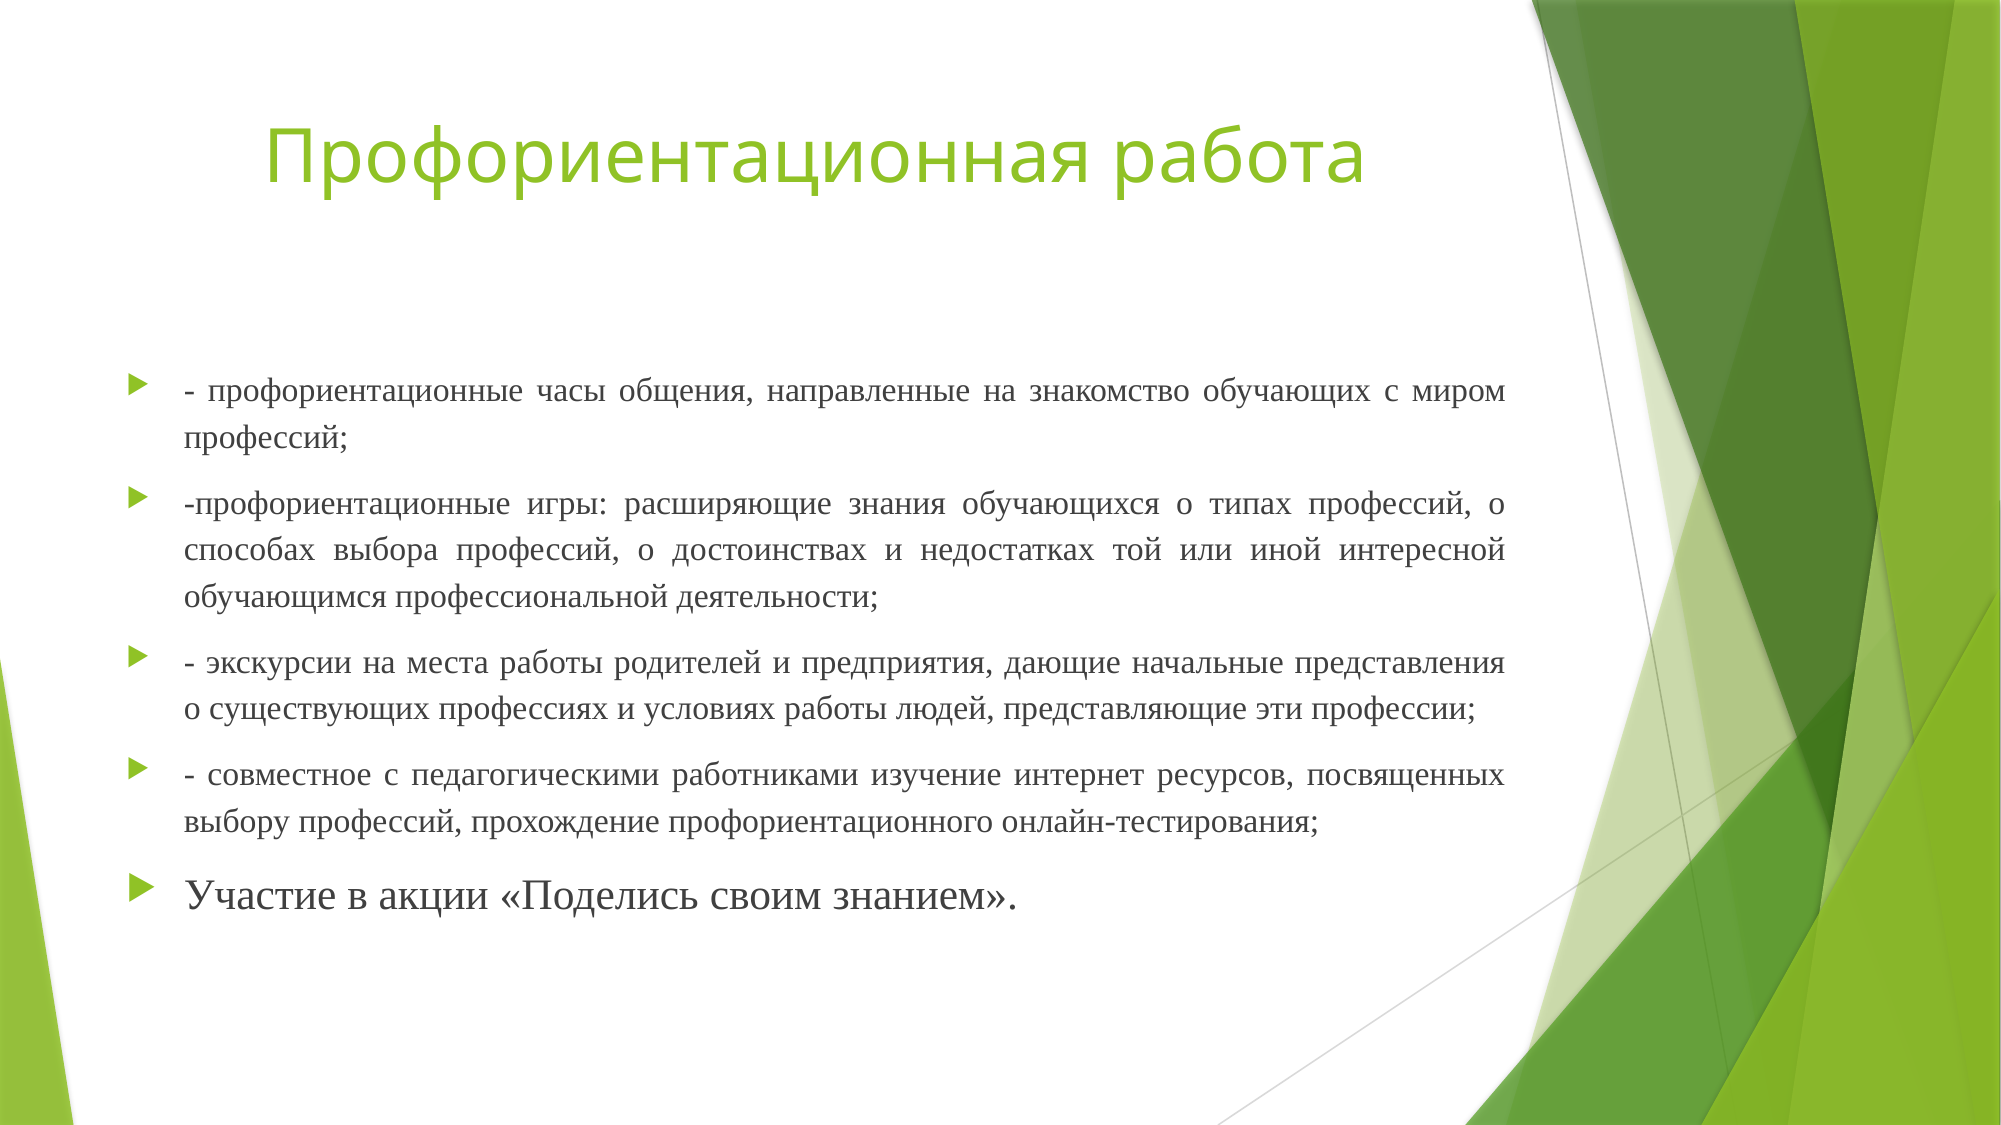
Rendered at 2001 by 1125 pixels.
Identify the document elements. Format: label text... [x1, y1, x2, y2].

title Профориентационная работа [111, 99, 1522, 317]
list - профориентационные часы общения, направленные на знакомство обучающих с миром профессий; -профориентационные игры: расширяющие знания обучающихся о типах профессий, о способах выбора профессий, о достоинствах и недостатках той или иной интересной обучающимся профессиональной деятельности; - экскурсии на места работы родителей и предприятия, дающие начальные представления о существующих профессиях и условиях работы людей, представляющие эти профессии; - совместное с педагогическими работниками изучение интернет ресурсов, посвященных выбору профессий, прохождение профориентационного онлайн-тестирования; Участие в акции «Поделись своим знанием». [111, 354, 1522, 992]
